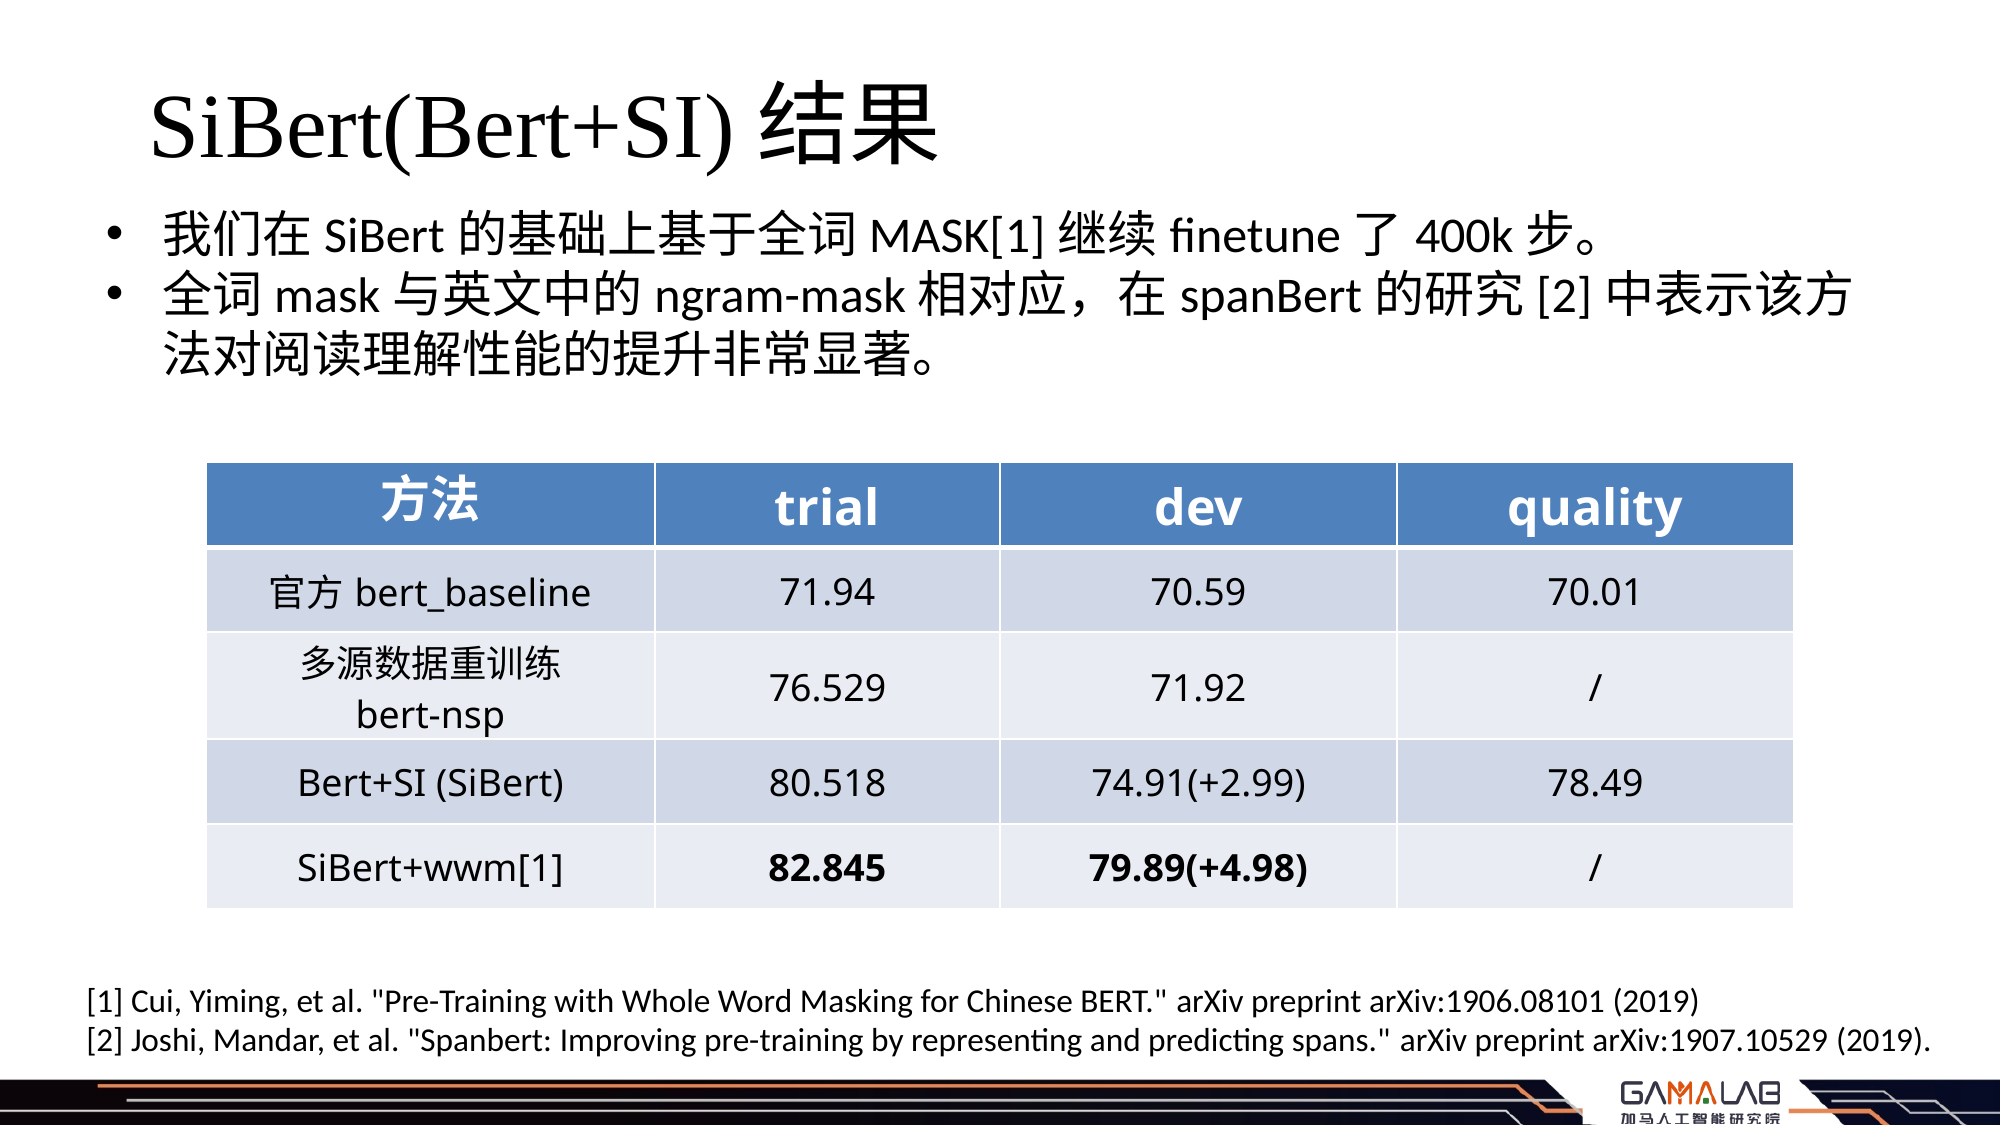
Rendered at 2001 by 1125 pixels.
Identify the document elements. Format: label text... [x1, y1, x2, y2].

table_header quality [1398, 463, 1793, 545]
table_cell 71.94 [656, 550, 999, 631]
table_header trial [656, 463, 999, 545]
table_cell 74.91(+2.99) [1001, 740, 1396, 823]
text_box 我们在SiBert的基础上基于全词MASK[1]继续finetune了400k步。 全词mask与英文中的ngram-mask相对应，在spanBert的研究[2]中表示该方法对阅读理解性能的提升非常显著。 [98, 194, 1863, 390]
table_cell 79.89(+4.98) [1001, 825, 1396, 908]
table_cell 官方bert_baseline [207, 550, 654, 631]
table_header 方法 [207, 463, 654, 545]
table_cell 80.518 [656, 740, 999, 823]
table_cell 多源数据重训练 bert-nsp [207, 633, 654, 738]
text_box [1] Cui, Yiming, et al. "Pre-Training with Whole Word Masking for Chinese BERT." arXiv preprint arXiv:1906.08101 (2019) [2] Joshi, Mandar, et al. "Spanbert: Improving pre-training by representing and predicting spans." arXiv preprint arXiv:1907.10529 (2019). [78, 971, 2000, 1067]
title SiBert(Bert+SI)结果 [137, 59, 1863, 194]
table_cell 71.92 [1001, 633, 1396, 738]
picture [0, 0, 2000, 1125]
table_cell 70.59 [1001, 550, 1396, 631]
table_cell 78.49 [1398, 740, 1793, 823]
table_cell 70.01 [1398, 550, 1793, 631]
table_cell Bert+SI (SiBert) [207, 740, 654, 823]
picture [1788, 1067, 2000, 1125]
table_cell SiBert+wwm[1] [207, 825, 654, 908]
table_cell / [1398, 825, 1793, 908]
table_cell 82.845 [656, 825, 999, 908]
table_header dev [1001, 463, 1396, 545]
table_cell 76.529 [656, 633, 999, 738]
table_cell / [1398, 633, 1793, 738]
picture [1621, 1081, 1780, 1124]
